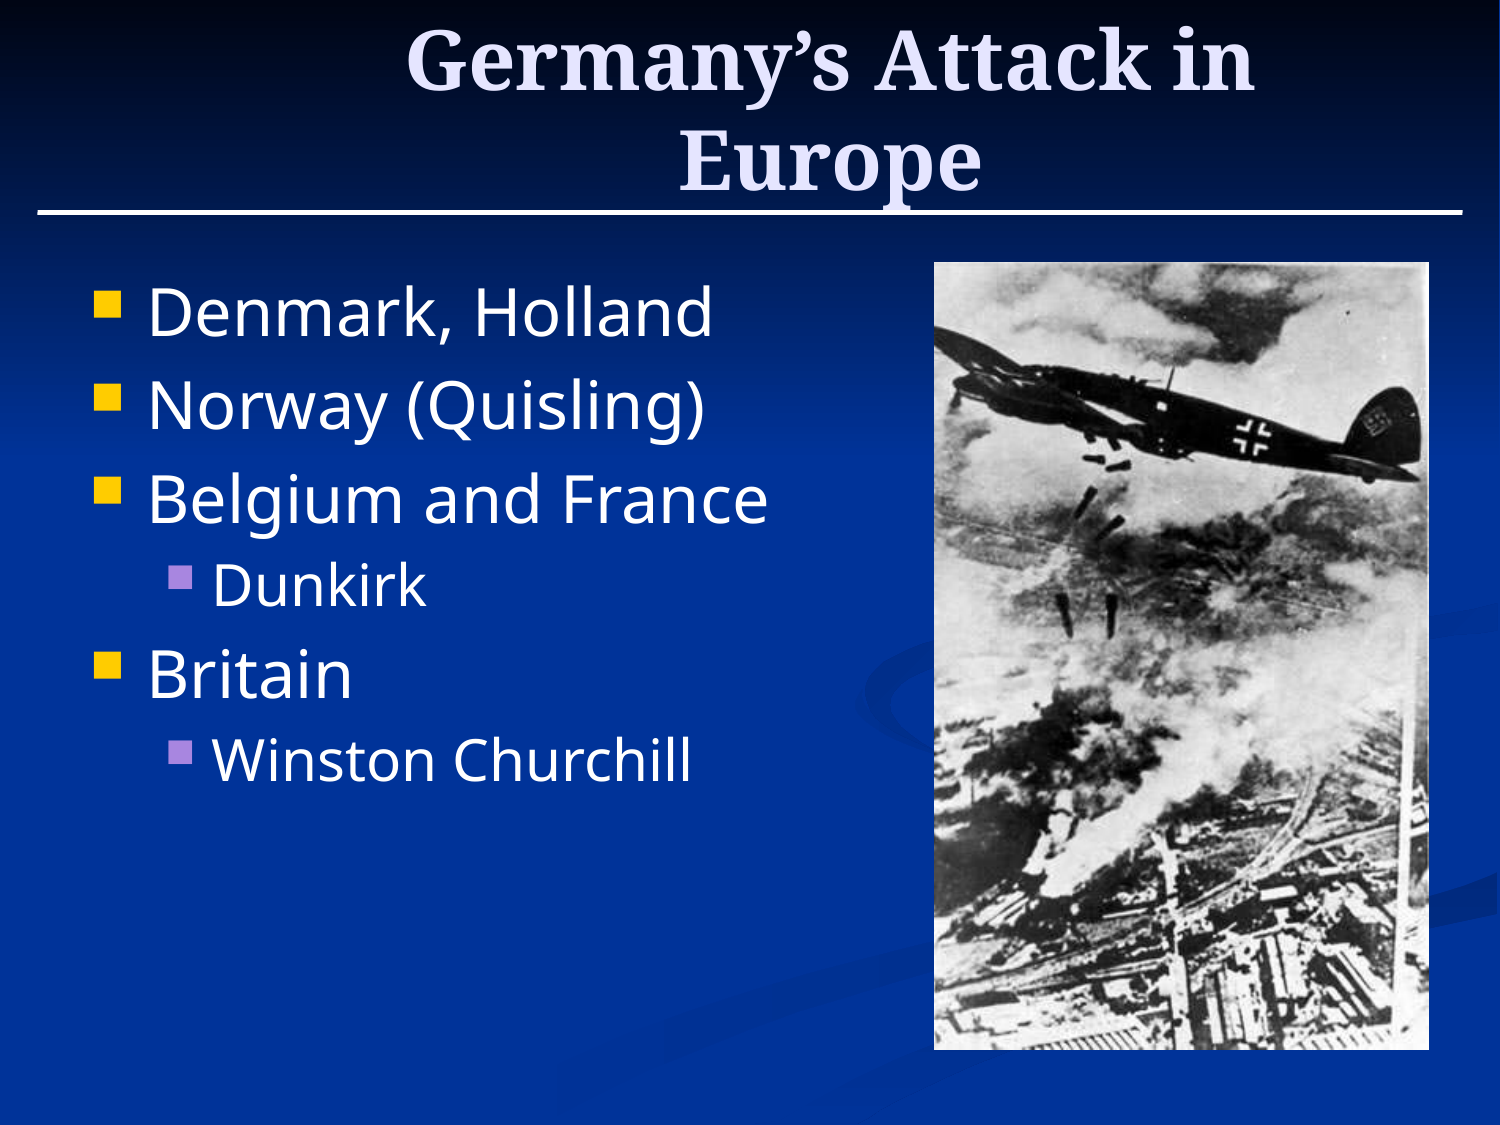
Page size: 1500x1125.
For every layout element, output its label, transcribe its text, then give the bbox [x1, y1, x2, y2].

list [933, 262, 1429, 1051]
title Germany’s Attack in Europe [274, 44, 1388, 170]
list Denmark, Holland Norway (Quisling) Belgium and France Dunkirk Britain Winston Churchill [74, 262, 926, 1076]
